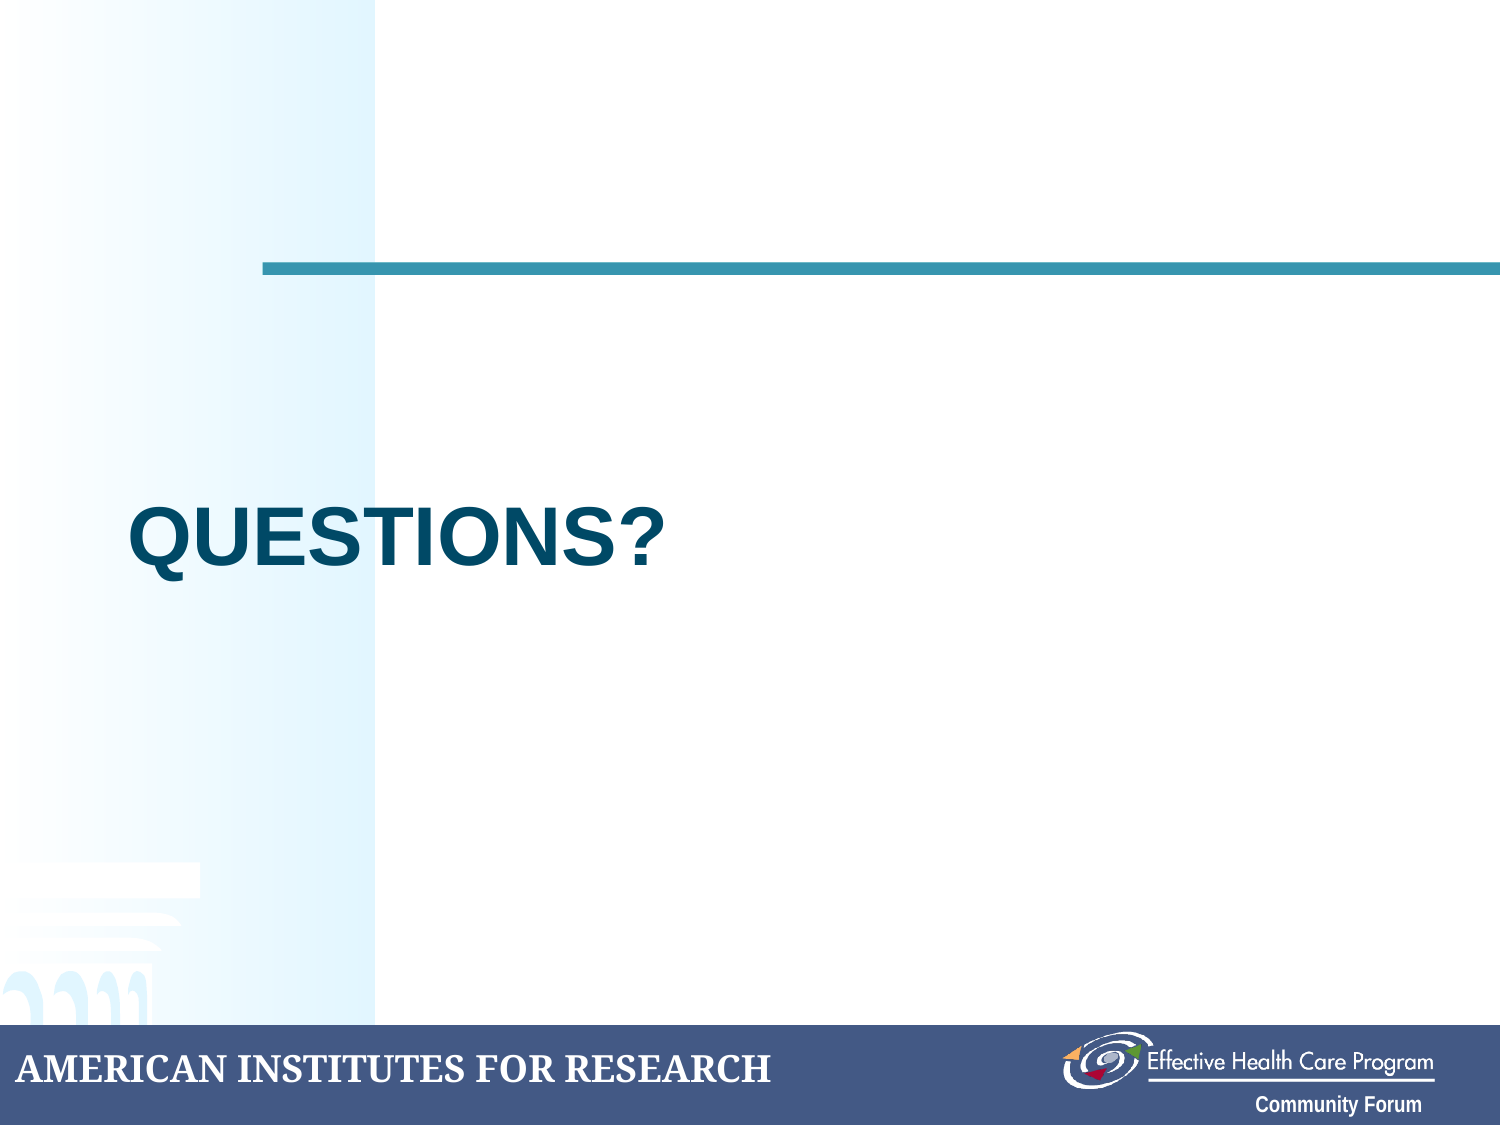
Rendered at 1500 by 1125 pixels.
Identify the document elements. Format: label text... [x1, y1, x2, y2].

picture [1062, 1031, 1435, 1089]
title Questions? [112, 474, 1388, 699]
